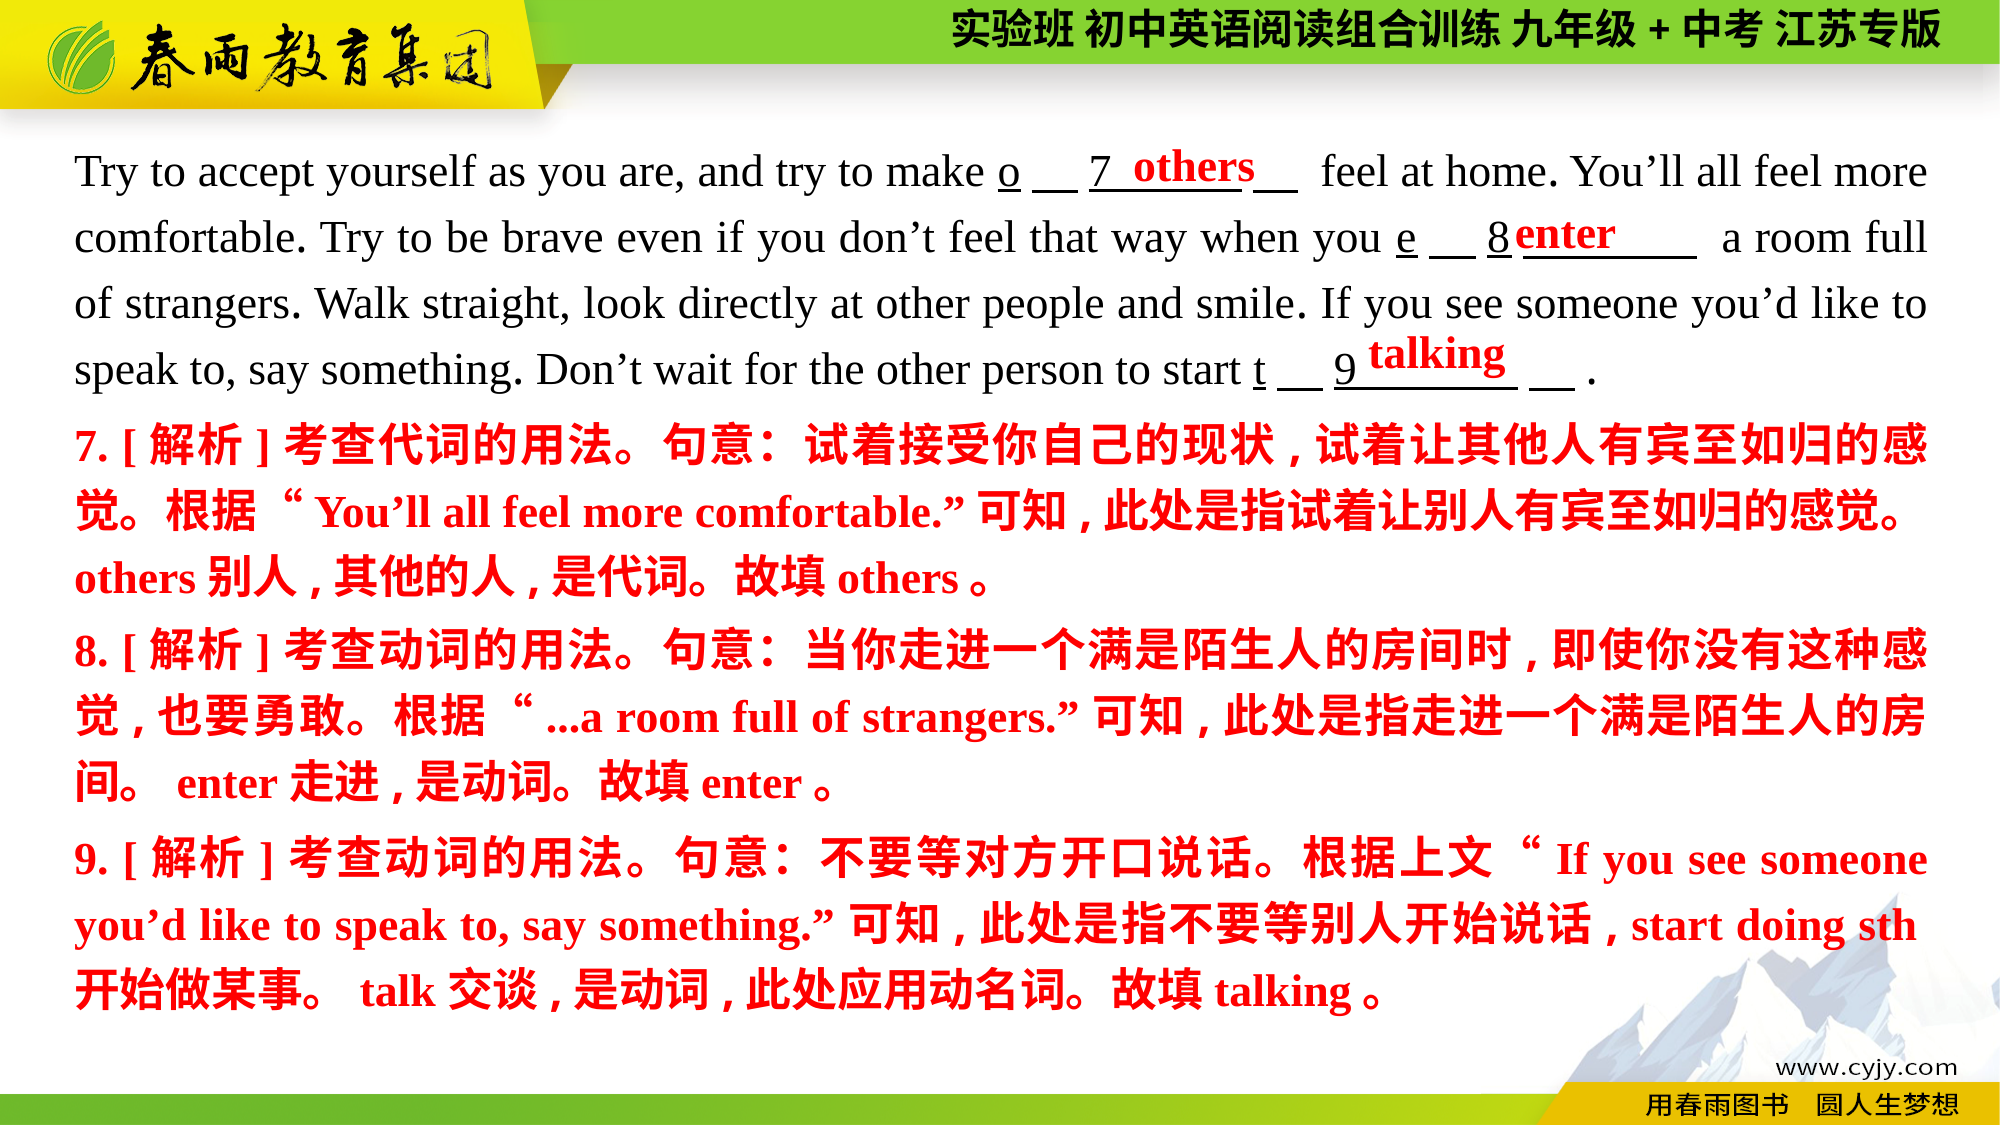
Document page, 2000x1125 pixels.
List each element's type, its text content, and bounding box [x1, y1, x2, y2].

text_box enter [1500, 195, 1688, 266]
text_box 7. [解析]考查代词的用法。句意：试着接受你自己的现状,试着让其他人有宾至如归的感觉。根据“You’ll all feel more comfortable.”可知,此处是指试着让别人有宾至如归的感觉。others别人,其他的人,是代词。故填others。 [59, 397, 1944, 601]
text_box talking [1353, 315, 1578, 386]
text_box others [1118, 128, 1327, 199]
list Try to accept yourself as you are, and try to make o 7 feel at home. You’ll all feel more comfortable. Try to be brave even if you don’t feel that way when you e 8 a room full of strangers. Walk straight, look directly at other people and smile. If you see someone you’d like to speak to, say something. Don’t wait for the other person to start t 9 . [59, 122, 1944, 397]
text_box 9. [解析]考查动词的用法。句意：不要等对方开口说话。根据上文“If you see someone you’d like to speak to, say something.”可知,此处是指不要等别人开始说话, start doing sth开始做某事。talk交谈,是动词,此处应用动名词。故填talking。 [59, 810, 1944, 1024]
picture [0, 0, 2000, 1125]
text_box 8. [解析]考查动词的用法。句意：当你走进一个满是陌生人的房间时,即使你没有这种感觉,也要勇敢。根据“...a room full of strangers.”可知,此处是指走进一个满是陌生人的房间。enter走进,是动词。故填enter。 [59, 601, 1944, 810]
